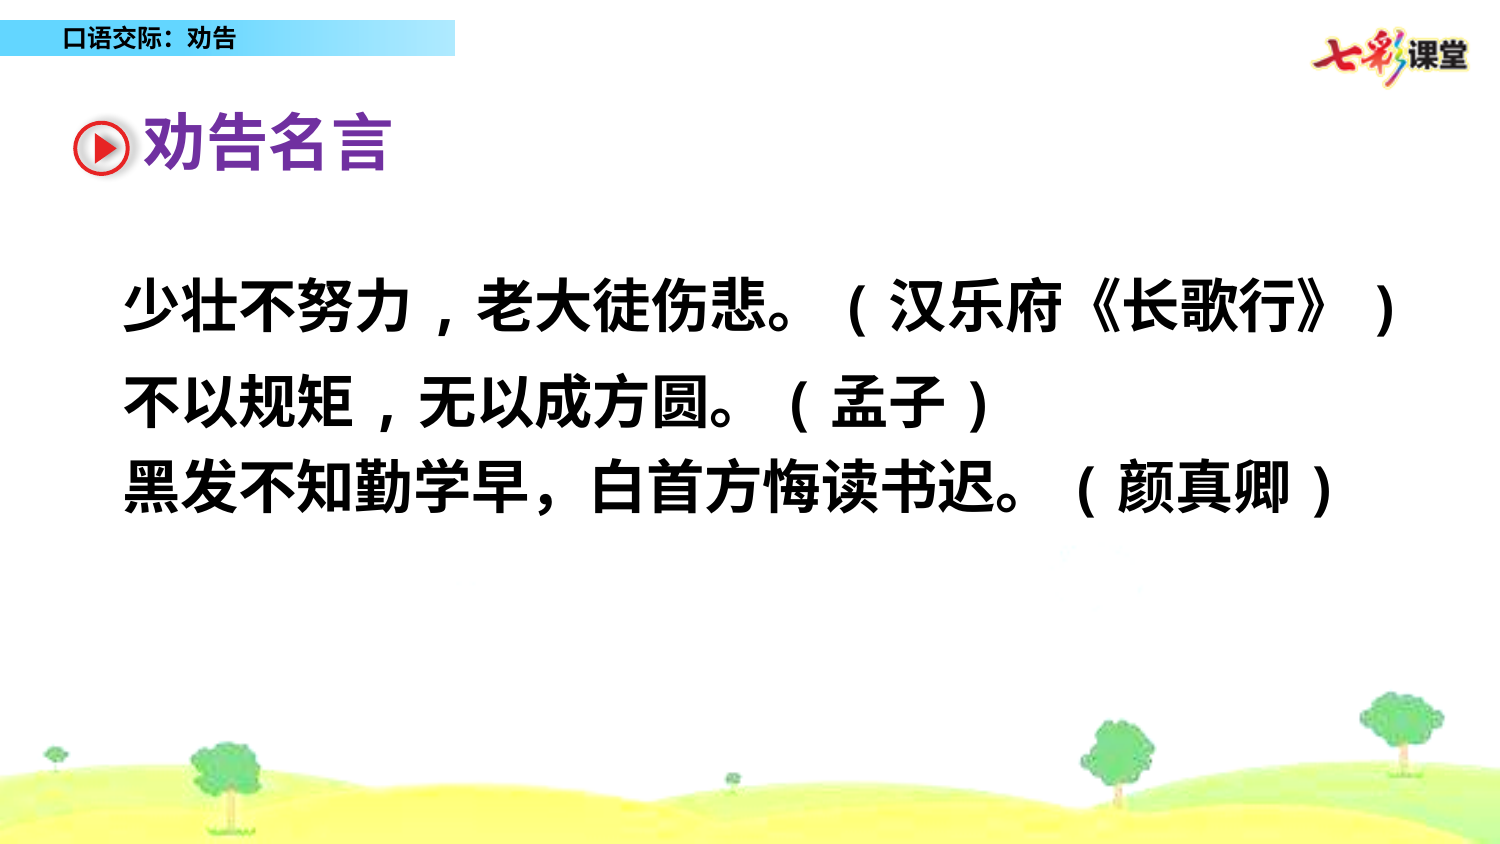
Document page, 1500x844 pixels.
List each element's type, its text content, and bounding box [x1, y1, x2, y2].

text_box 黑发不知勤学早，白首方悔读书迟。(颜真卿) [107, 442, 1467, 528]
text_box 劝告名言 [132, 97, 431, 184]
text_box [71, 118, 132, 178]
text_box 少壮不努力,老大徒伤悲。(汉乐府《长歌行》) [107, 261, 1500, 347]
picture [1308, 14, 1477, 95]
text_box 不以规矩,无以成方圆。(孟子) [107, 357, 1318, 442]
